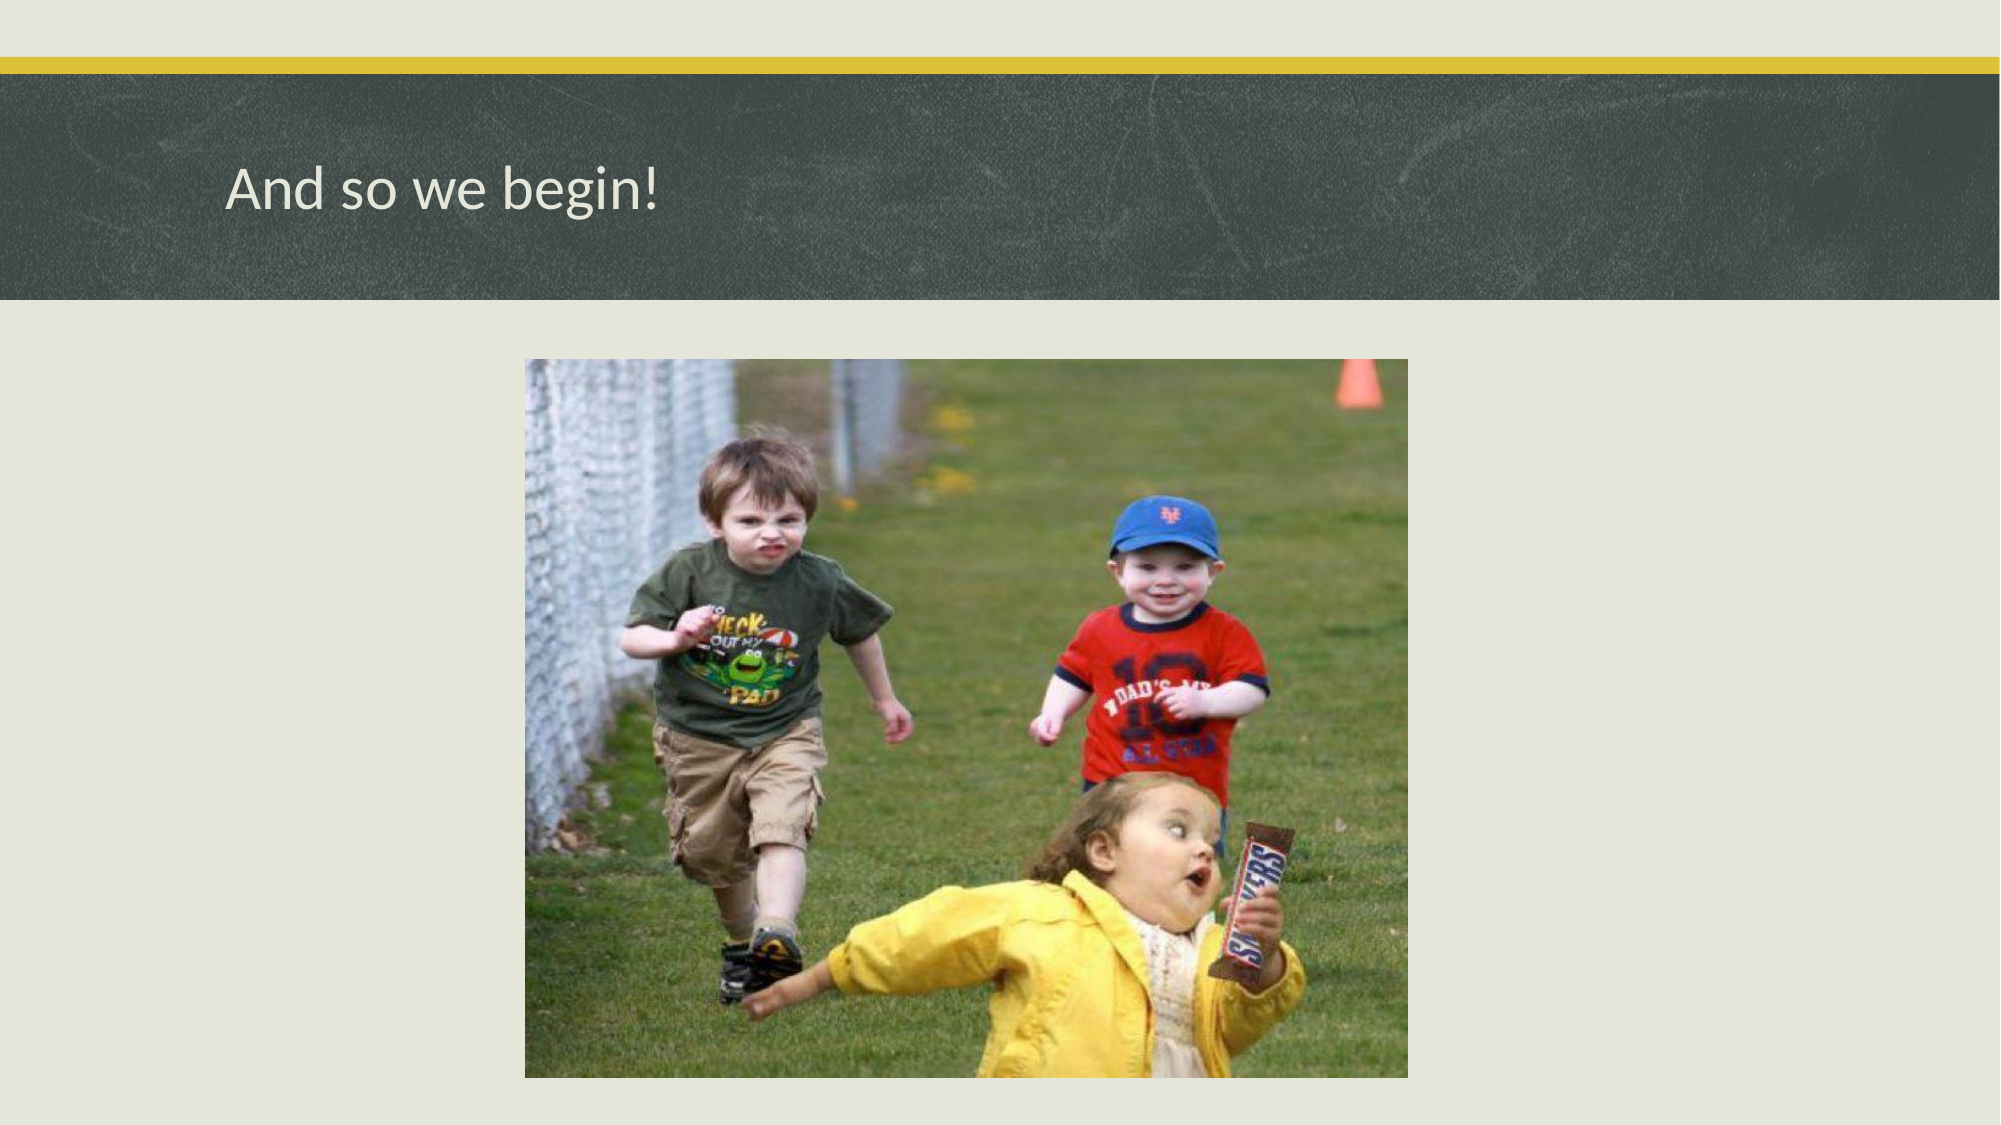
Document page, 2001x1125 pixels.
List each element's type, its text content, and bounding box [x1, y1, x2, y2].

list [524, 359, 1408, 1078]
title And so we begin! [210, 76, 1790, 300]
picture [0, 74, 2000, 300]
